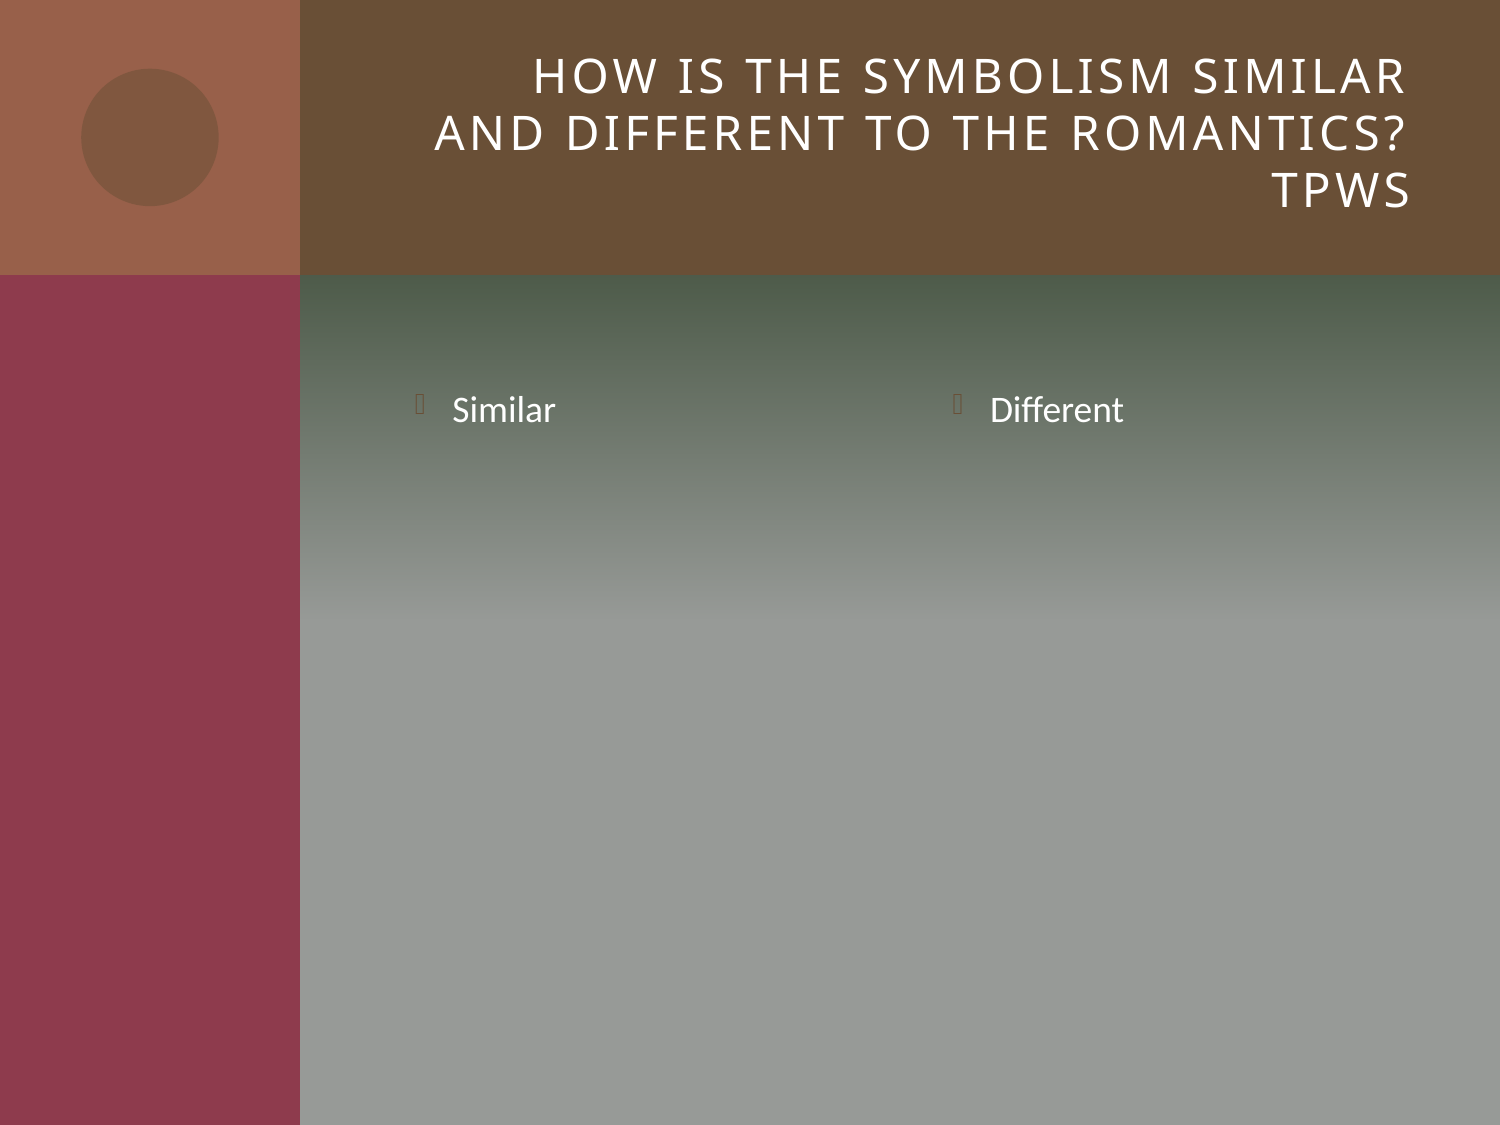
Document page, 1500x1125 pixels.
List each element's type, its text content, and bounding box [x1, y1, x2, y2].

title How is the symbolism similar and different to the Romantics? TPWS [399, 37, 1425, 225]
list Different [937, 377, 1425, 1005]
list Similar [399, 377, 888, 1005]
